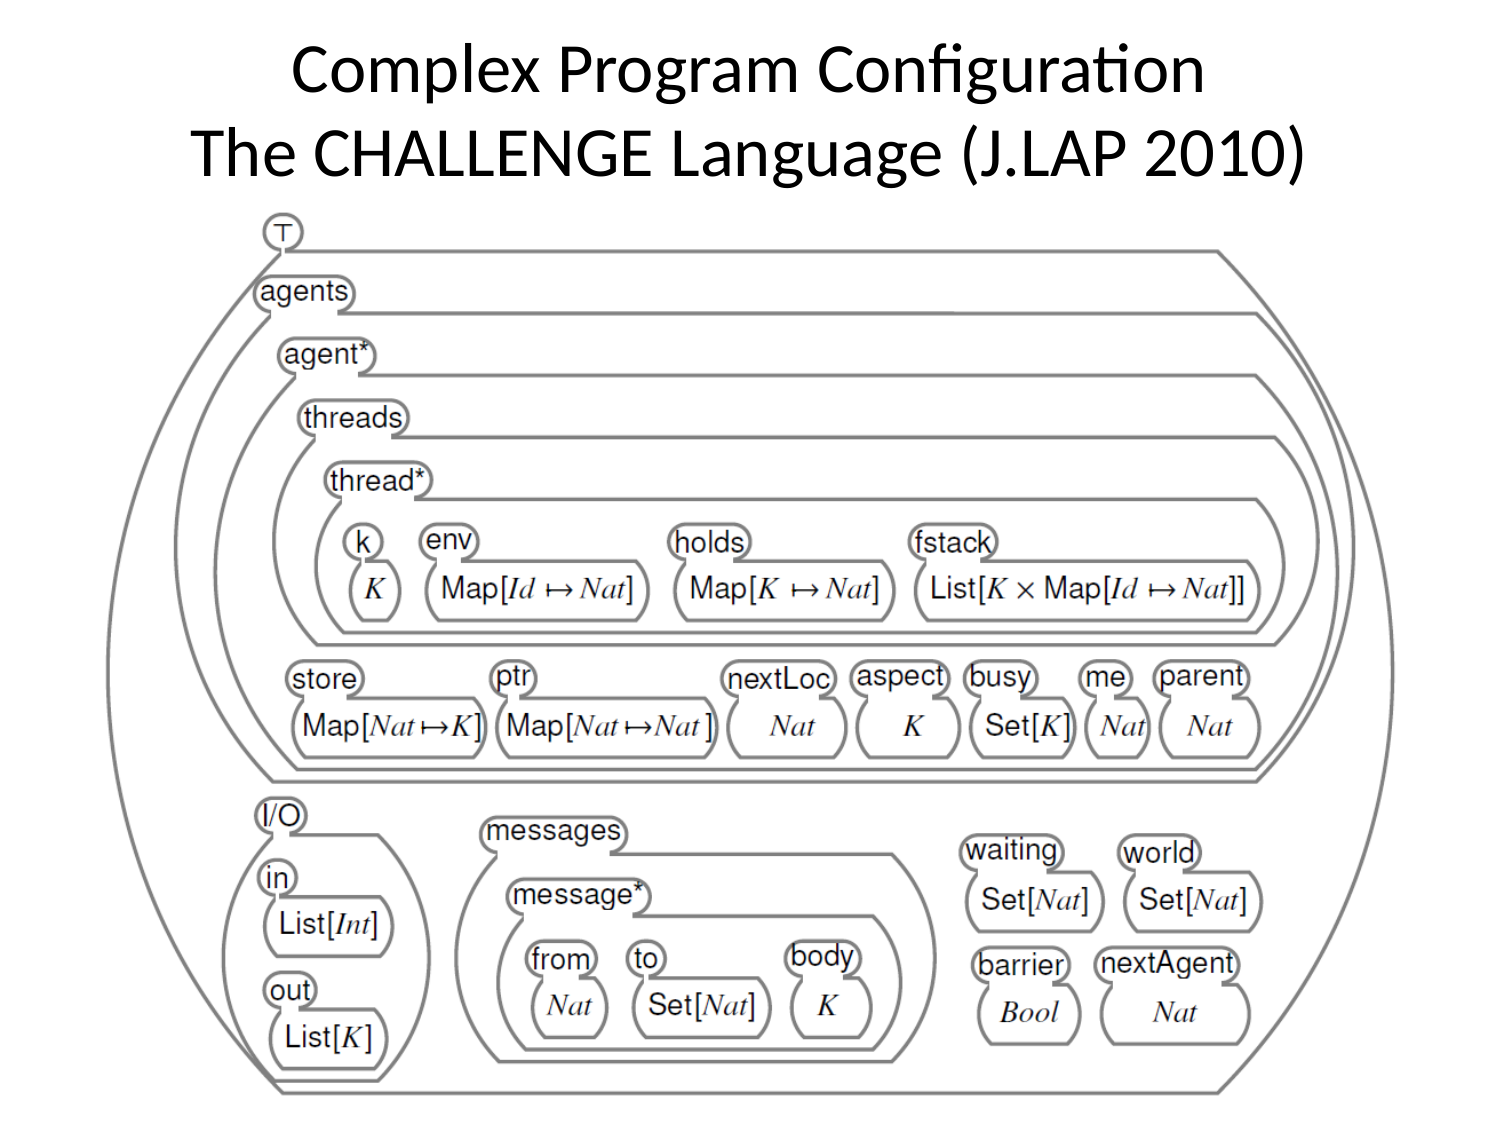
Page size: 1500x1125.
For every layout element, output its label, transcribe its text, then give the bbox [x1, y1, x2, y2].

picture [102, 207, 1401, 1101]
title Complex Program Configuration The CHALLENGE Language (J.LAP 2010) [75, 12, 1425, 200]
